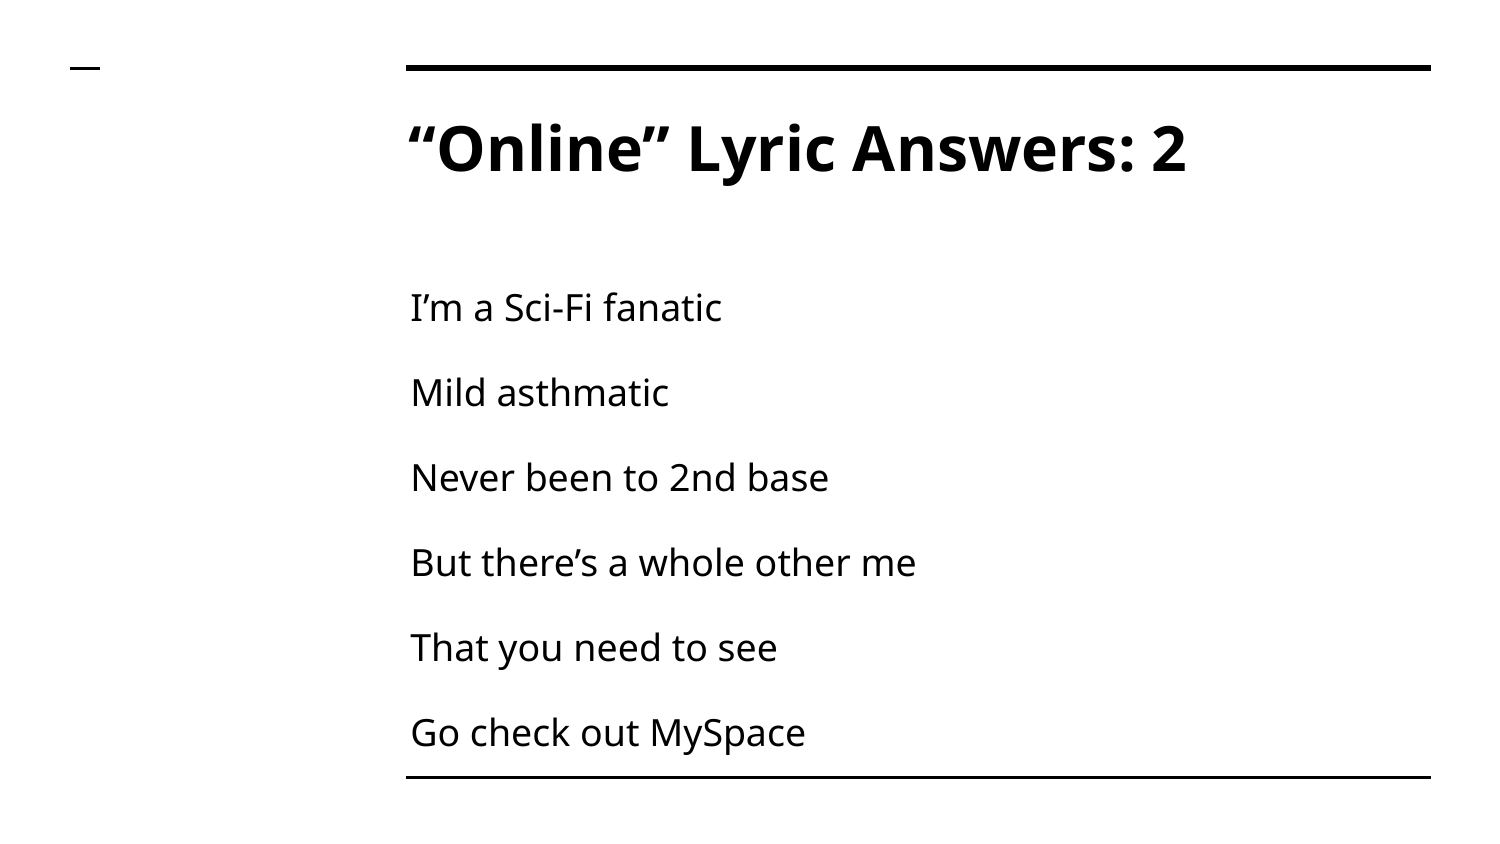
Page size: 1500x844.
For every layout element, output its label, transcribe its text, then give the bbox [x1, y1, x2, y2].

list I’m a Sci-Fi fanatic Mild asthmatic Never been to 2nd base But there’s a whole other me That you need to see Go check out MySpace [395, 261, 1433, 755]
title “Online” Lyric Answers: 2 [393, 94, 1431, 199]
